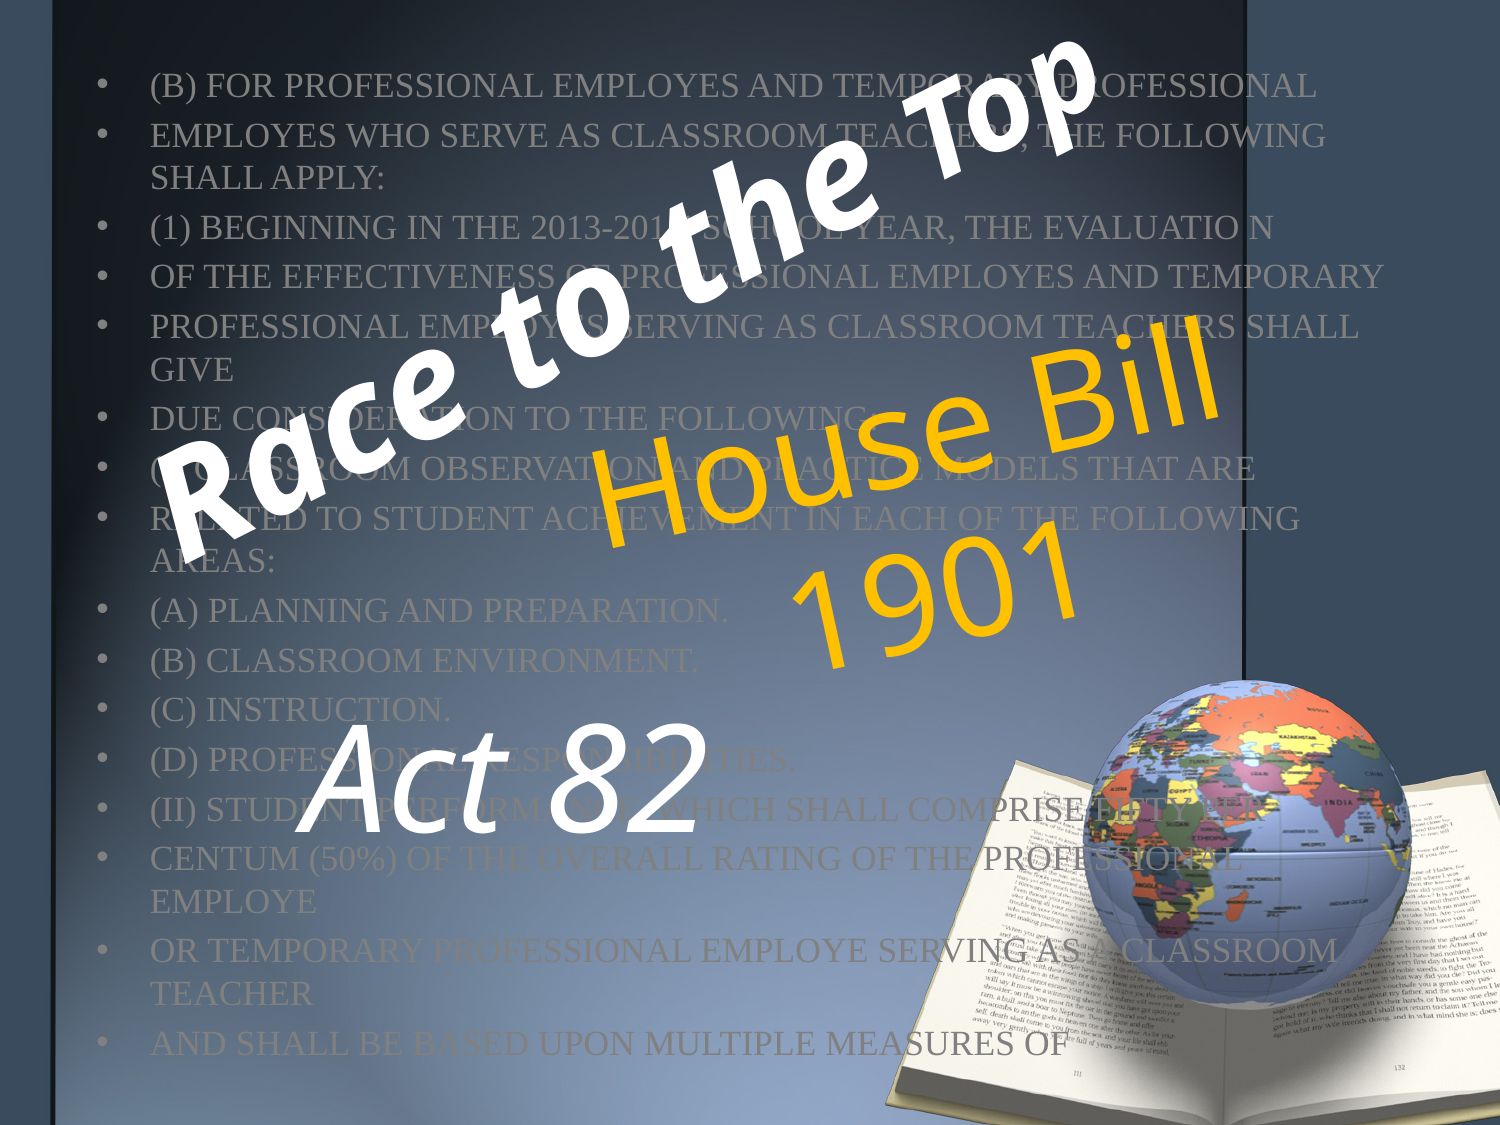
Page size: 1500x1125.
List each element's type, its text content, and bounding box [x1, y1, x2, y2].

picture [0, 0, 1500, 1125]
text_box (B) FOR PROFESSIONAL EMPLOYES AND TEMPORARY PROFESSIONAL EMPLOYES WHO SERVE AS CLASSROOM TEACHERS, THE FOLLOWING SHALL APPLY: (1) BEGINNING IN THE 2013-201 4 SCHOOL YEAR, THE EVALUATIO N OF THE EFFECTIVENESS OF PROFESSIONAL EMPLOYES AND TEMPORARY PROFESSIONAL EMPLOYES SERVING AS CLASSROOM TEACHERS SHALL GIVE DUE CONSIDERATION TO THE FOLLOWING: (I) CLASSROOM OBSERVATION AND PRACTICE MODELS THAT ARE RELATED TO STUDENT ACHIEVEMENT IN EACH OF THE FOLLOWING AREAS: (A) PLANNING AND PREPARATION. (B) CLASSROOM ENVIRONMENT. (C) INSTRUCTION. (D) PROFESSIONAL RESPONSIBILITIES. (II) STUDENT PERFORMANCE, WHICH SHALL COMPRISE FIFTY PER CENTUM (50%) OF THE OVERALL RATING OF THE PROFESSIONAL EMPLOYE OR TEMPORARY PROFESSIONAL EMPLOYE SERVING AS A CLASSROOM TEACHER AND SHALL BE BASED UPON MULTIPLE MEASURES OF [81, 54, 1419, 1097]
text_box Act 82 [288, 674, 725, 870]
text_box Race to the Top [98, 0, 1152, 607]
text_box House Bill 1901 [430, 280, 1413, 686]
